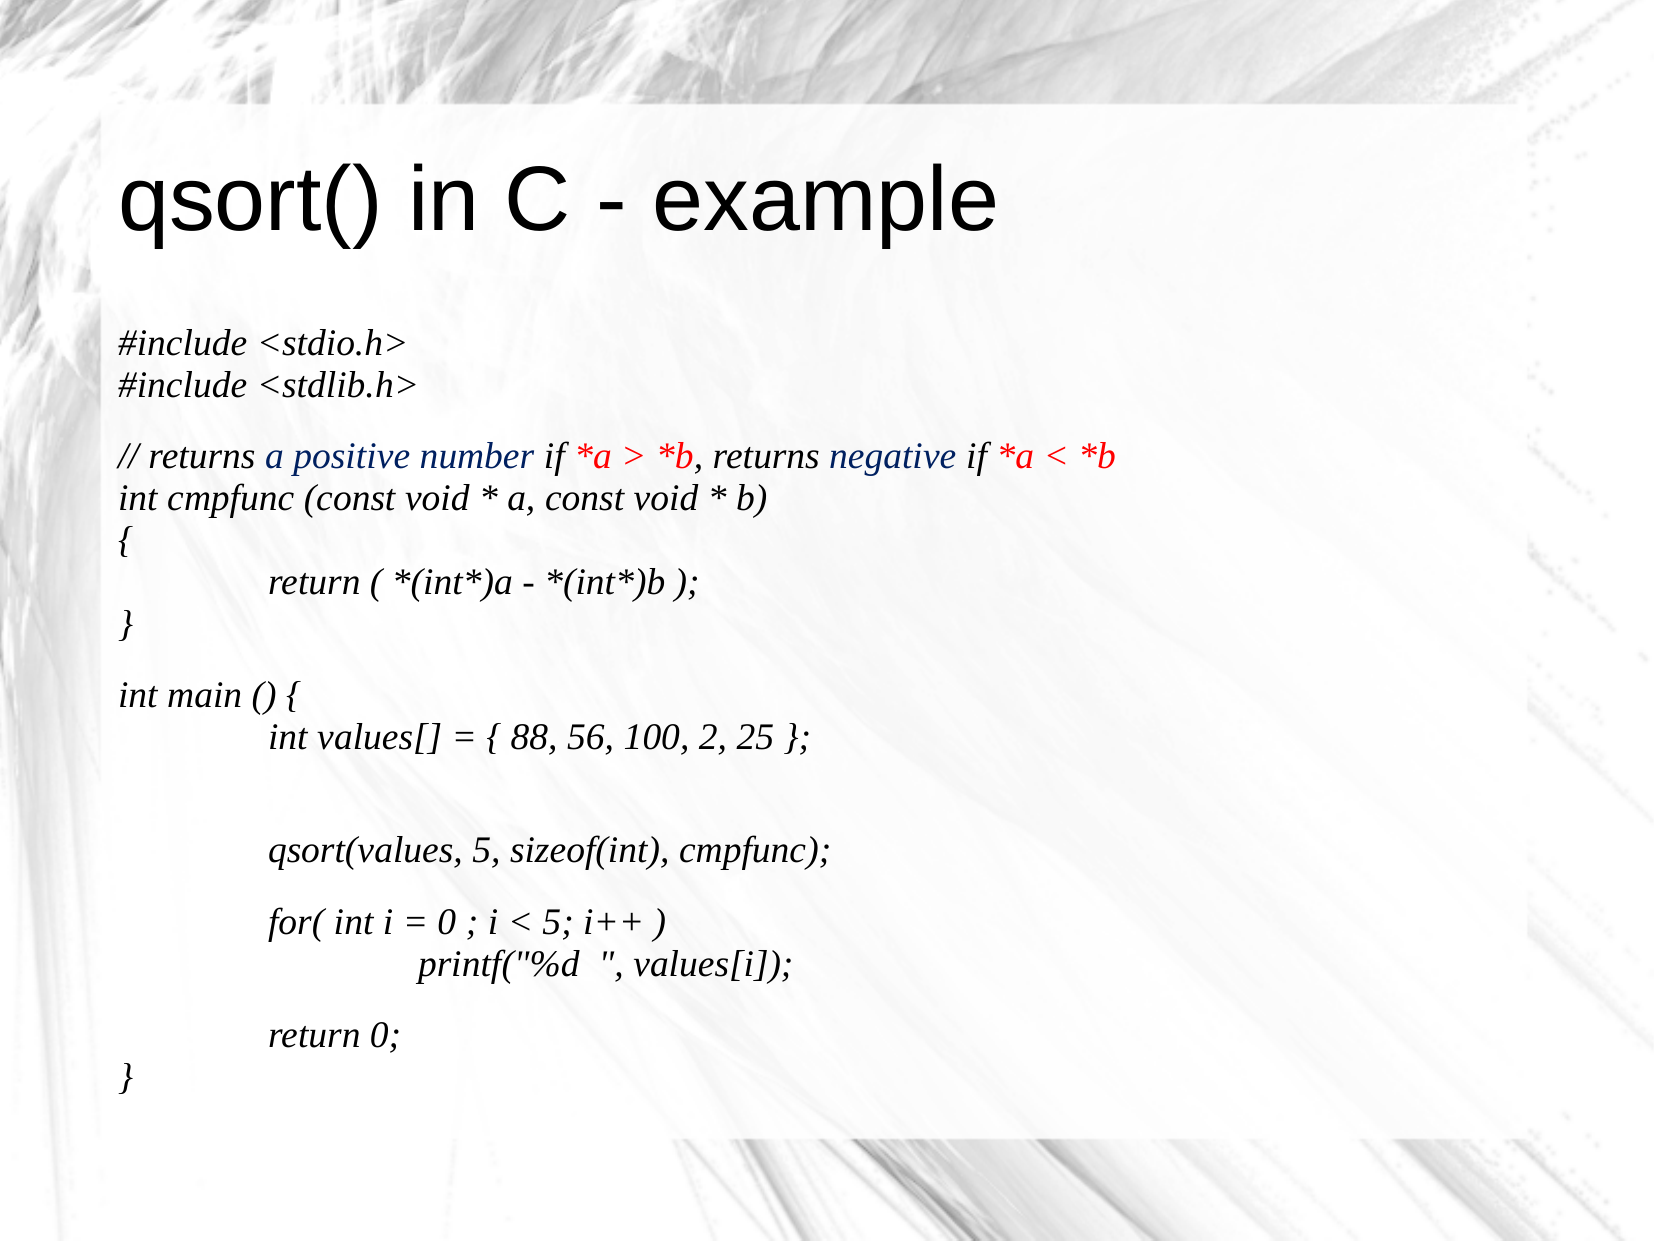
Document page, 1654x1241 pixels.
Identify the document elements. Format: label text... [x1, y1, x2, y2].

list #include <stdio.h> #include <stdlib.h> // returns a positive number if *a > *b, returns negative if *a < *b int cmpfunc (const void * a, const void * b) { return ( *(int*)a - *(int*)b ); } int main () { int values[] = { 88, 56, 100, 2, 25 }; qsort(values, 5, sizeof(int), cmpfunc); for( int i = 0 ; i < 5; i++ ) printf("%d ", values[i]); return 0; } [118, 319, 1571, 1109]
picture [0, 0, 1654, 1241]
title qsort() in C - example [118, 112, 1506, 281]
